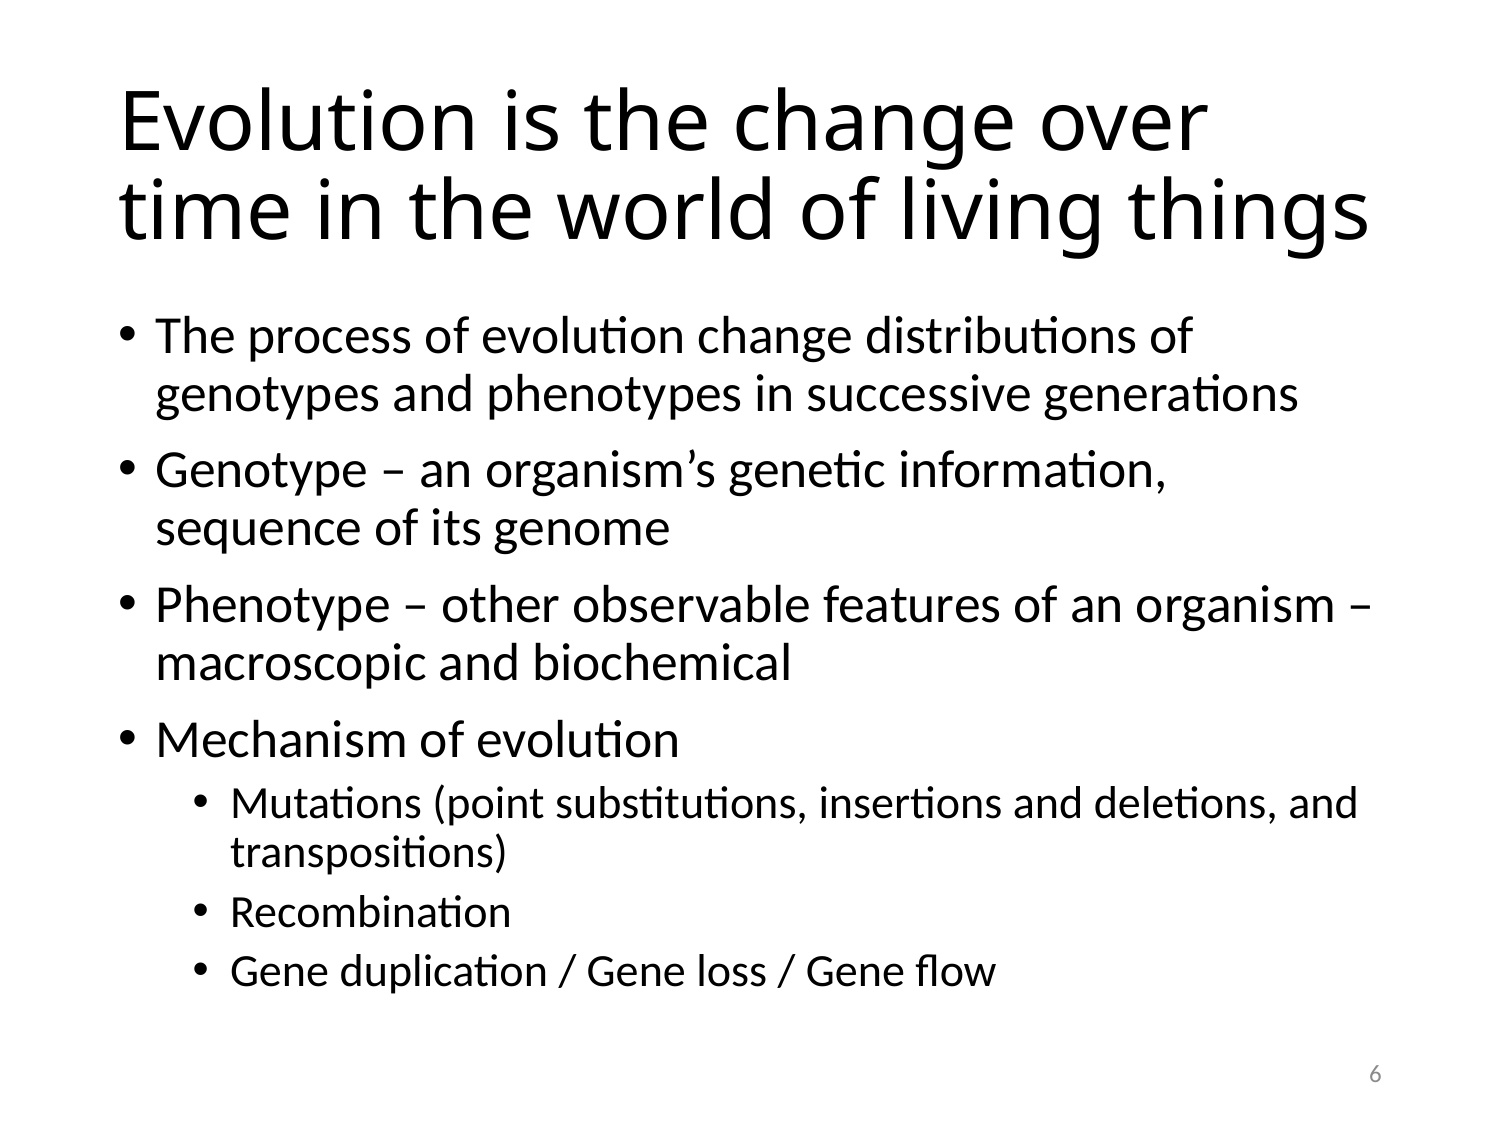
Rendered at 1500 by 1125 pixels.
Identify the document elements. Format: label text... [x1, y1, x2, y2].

slide_number 6 [1059, 1042, 1397, 1103]
title Evolution is the change over time in the world of living things [103, 59, 1397, 278]
list The process of evolution change distributions of genotypes and phenotypes in successive generations Genotype – an organism’s genetic information, sequence of its genome Phenotype – other observable features of an organism – macroscopic and biochemical Mechanism of evolution Mutations (point substitutions, insertions and deletions, and transpositions) Recombination Gene duplication / Gene loss / Gene flow [103, 299, 1397, 1014]
